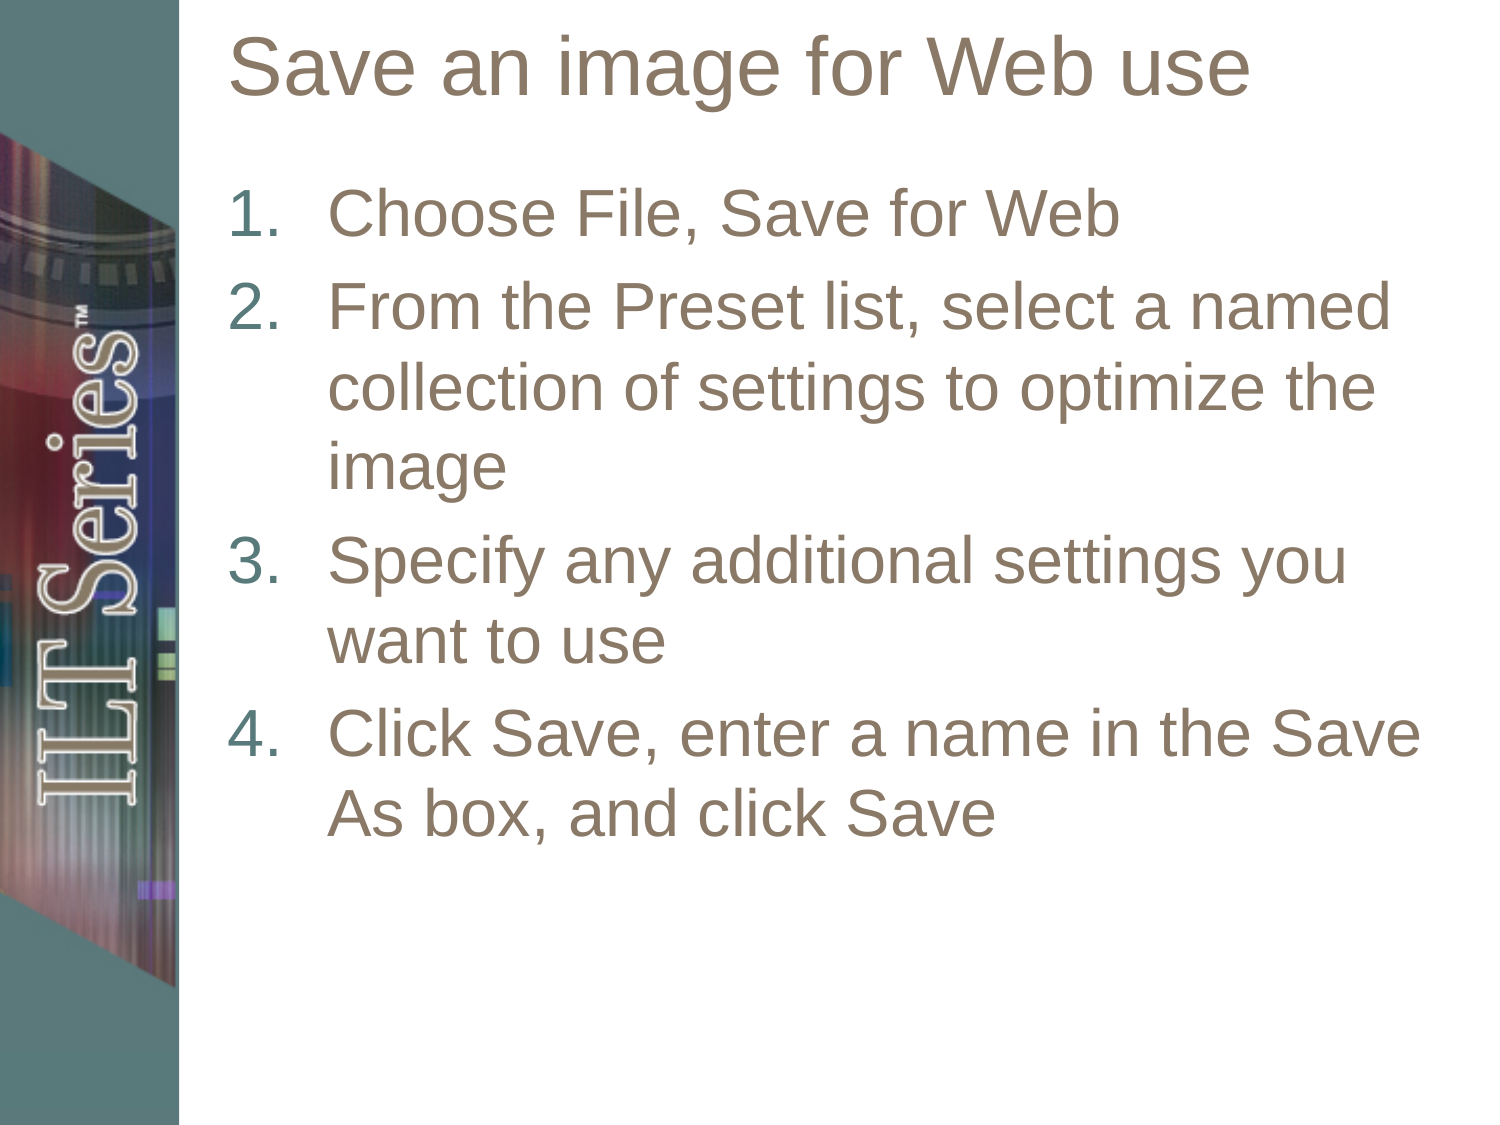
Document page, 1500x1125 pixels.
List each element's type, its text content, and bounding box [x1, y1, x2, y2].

picture [0, 0, 180, 1125]
title Save an image for Web use [212, 0, 1464, 125]
list Choose File, Save for Web From the Preset list, select a named collection of settings to optimize the image Specify any additional settings you want to use Click Save, enter a name in the Save As box, and click Save [212, 162, 1463, 1083]
